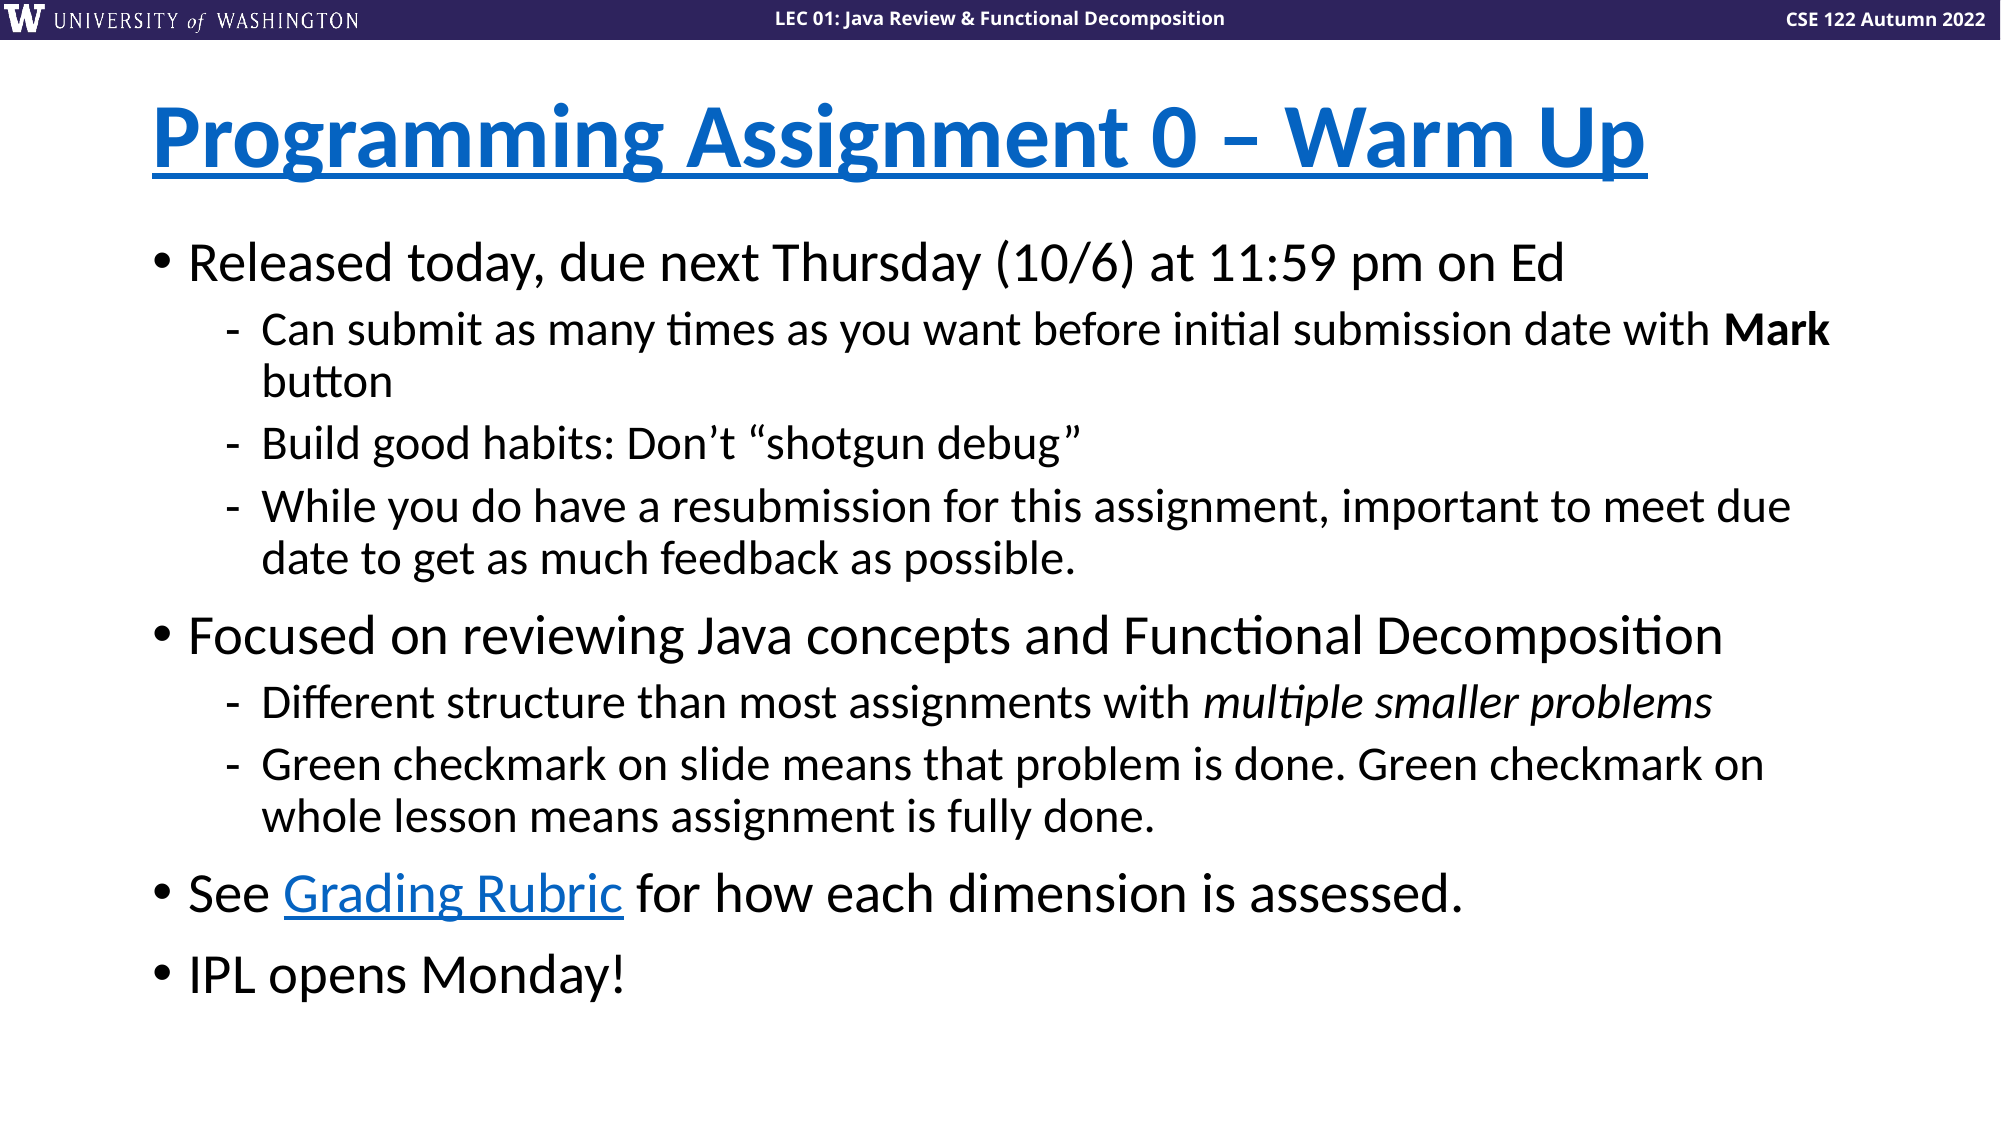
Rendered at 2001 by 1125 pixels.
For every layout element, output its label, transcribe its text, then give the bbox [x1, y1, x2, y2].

title Programming Assignment 0 – Warm Up [137, 74, 1863, 200]
picture [4, 4, 358, 33]
list Released today, due next Thursday (10/6) at 11:59 pm on Ed Can submit as many times as you want before initial submission date with Mark button Build good habits: Don’t “shotgun debug” While you do have a resubmission for this assignment, important to meet due date to get as much feedback as possible. Focused on reviewing Java concepts and Functional Decomposition Different structure than most assignments with multiple smaller problems Green checkmark on slide means that problem is done. Green checkmark on whole lesson means assignment is fully done. See Grading Rubric for how each dimension is assessed. IPL opens Monday! [137, 224, 1863, 1014]
